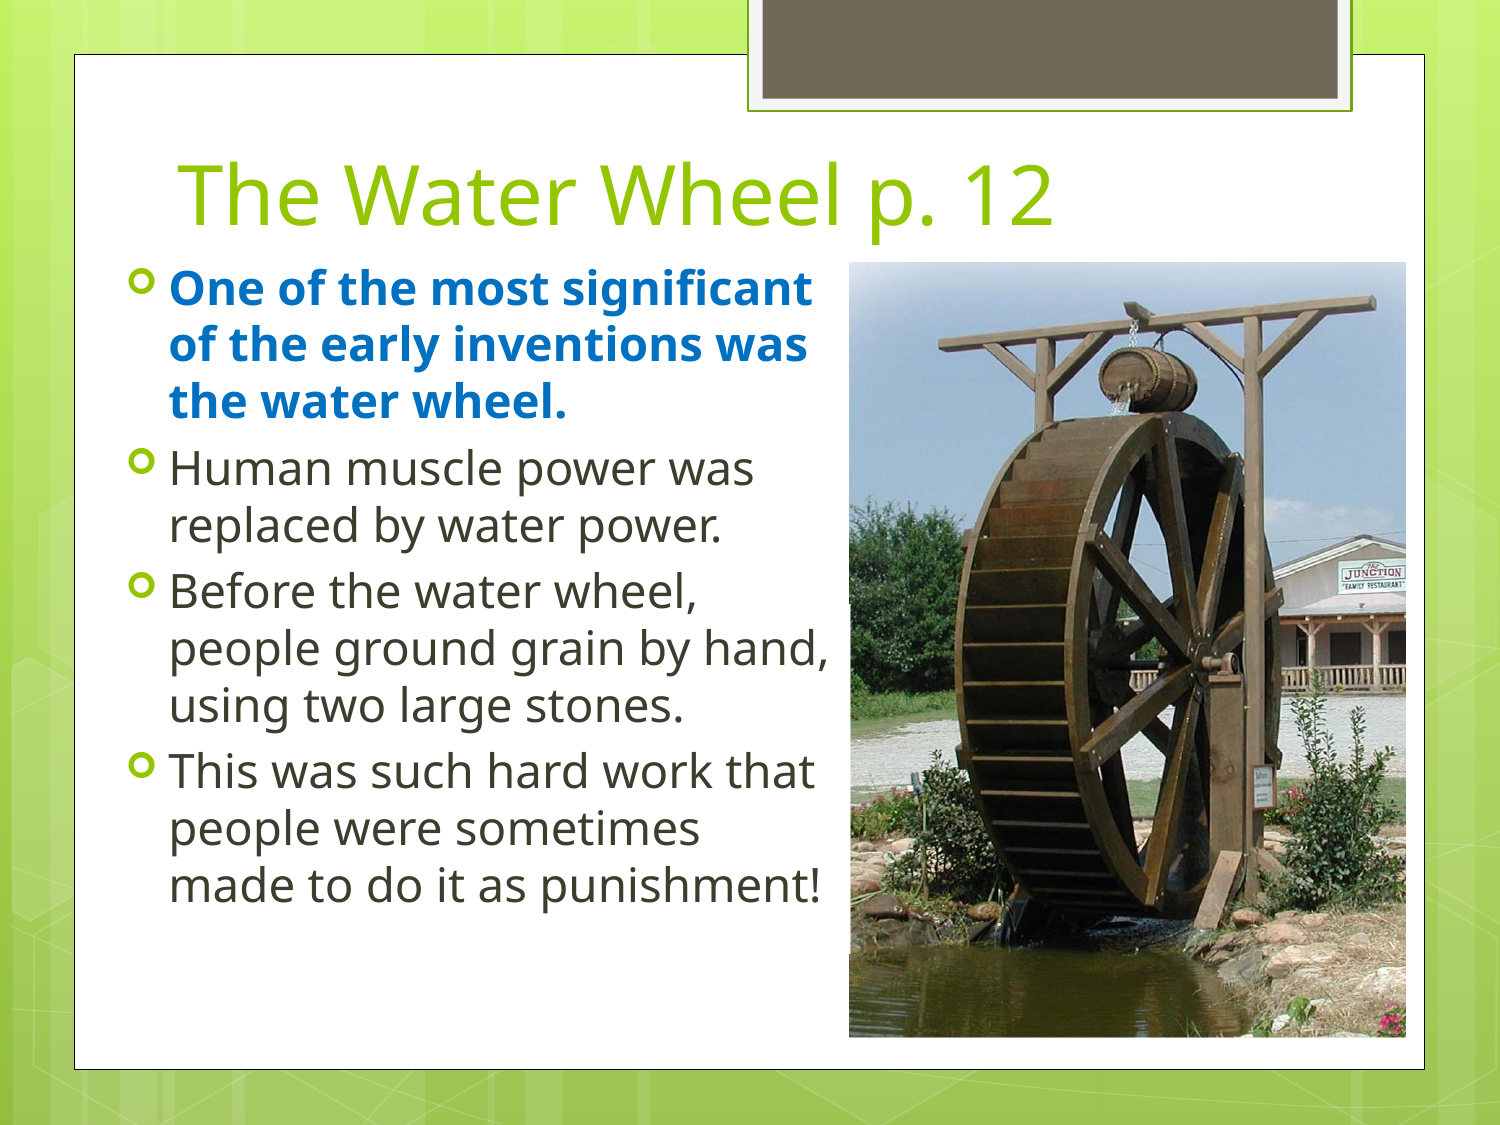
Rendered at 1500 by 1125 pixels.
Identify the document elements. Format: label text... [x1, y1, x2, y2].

picture [849, 262, 1406, 1038]
title The Water Wheel p. 12 [162, 62, 1315, 250]
list One of the most significant of the early inventions was the water wheel. Human muscle power was replaced by water power. Before the water wheel, people ground grain by hand, using two large stones. This was such hard work that people were sometimes made to do it as punishment! [99, 249, 850, 1063]
